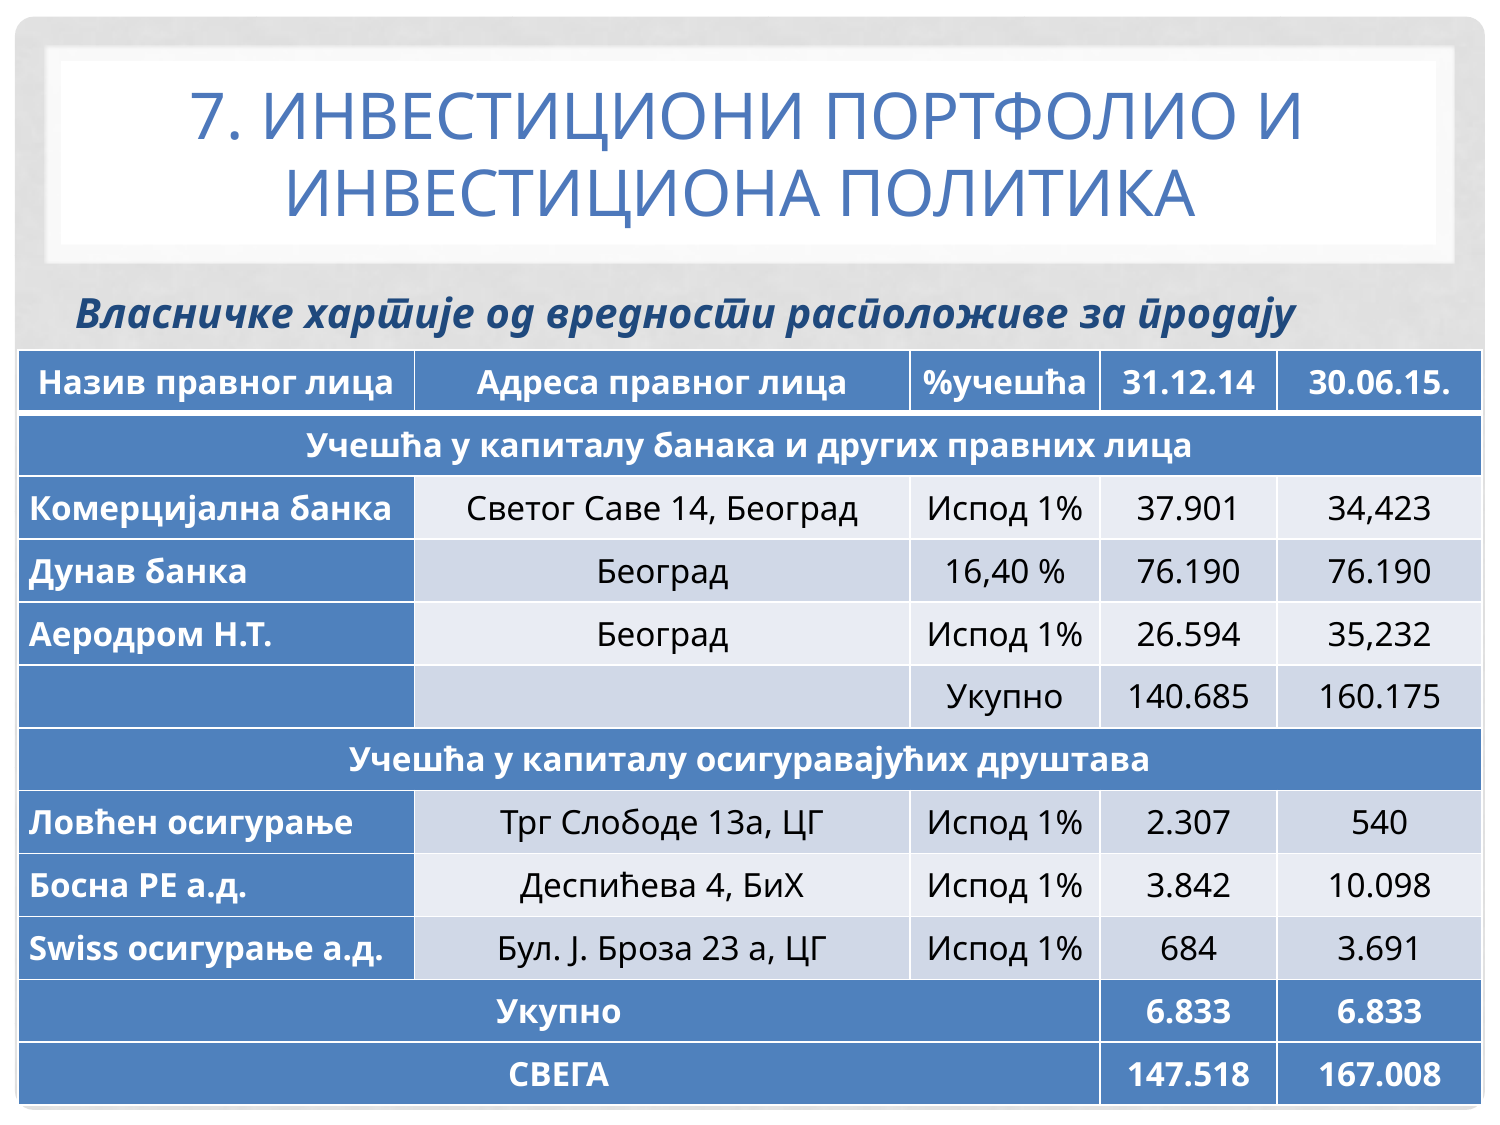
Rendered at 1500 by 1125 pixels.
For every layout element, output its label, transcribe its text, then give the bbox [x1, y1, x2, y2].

table_cell 10.098 [1278, 854, 1481, 916]
table_cell 76.190 [1278, 540, 1481, 601]
table_cell СВЕГА [19, 1043, 1099, 1104]
table_cell 76.190 [1101, 540, 1276, 601]
table_header 30.06.15. [1278, 351, 1481, 410]
list Власничке хартије од вредности расположиве за продају [41, 278, 1425, 349]
table_cell Босна РЕ а.д. [19, 854, 414, 916]
table_cell 147.518 [1101, 1043, 1276, 1104]
table_cell Трг Слободе 13а, ЦГ [415, 791, 909, 853]
table_cell 167.008 [1278, 1043, 1481, 1104]
table_cell Испод 1% [911, 917, 1099, 979]
table_cell Испод 1% [911, 854, 1099, 916]
title 7. ИНВЕСТИЦИОНИ ПОРТФОЛИО И ИНВЕСТИЦИОНА ПОЛИТИКА [69, 66, 1425, 238]
table_cell Ловћен осигурање [19, 791, 414, 853]
table_cell [415, 666, 909, 727]
table_cell Испод 1% [911, 603, 1099, 664]
table_cell Београд [415, 603, 909, 664]
table_cell Учешћа у капиталу банака и других правних лица [19, 416, 1481, 475]
table_cell Комерцијална банка [19, 477, 414, 538]
table_cell 26.594 [1101, 603, 1276, 664]
table_cell 6.833 [1278, 980, 1481, 1041]
table_header Назив правног лица [19, 351, 414, 410]
table_cell Укупно [19, 980, 1099, 1041]
table_cell 35,232 [1278, 603, 1481, 664]
table_cell Swiss осигурање а.д. [19, 917, 414, 979]
table_cell Светог Саве 14, Београд [415, 477, 909, 538]
slide_number 44 [1483, 1035, 1490, 1100]
table_cell Бул. Ј. Броза 23 а, ЦГ [415, 917, 909, 979]
table_cell Укупно [911, 666, 1099, 727]
table_cell 6.833 [1101, 980, 1276, 1041]
table_cell 16,40 % [911, 540, 1099, 601]
table_cell Аеродром Н.Т. [19, 603, 414, 664]
table_cell Деспићева 4, БиХ [415, 854, 909, 916]
table_cell 684 [1101, 917, 1276, 979]
table_cell 3.842 [1101, 854, 1276, 916]
table_cell 160.175 [1278, 666, 1481, 727]
table_cell 140.685 [1101, 666, 1276, 727]
table_cell Испод 1% [911, 791, 1099, 853]
table_header %учешћа [911, 351, 1099, 410]
table_header 31.12.14 [1101, 351, 1276, 410]
table_cell Дунав банка [19, 540, 414, 601]
table_cell 3.691 [1278, 917, 1481, 979]
table_cell 540 [1278, 791, 1481, 853]
table_cell 2.307 [1101, 791, 1276, 853]
table_cell 34,423 [1278, 477, 1481, 538]
table_cell Учешћа у капиталу осигуравајућих друштава [19, 729, 1481, 790]
table_cell Испод 1% [911, 477, 1099, 538]
table_cell [19, 666, 414, 727]
table_cell Београд [415, 540, 909, 601]
table_header Адреса правног лица [415, 351, 909, 410]
table_cell 37.901 [1101, 477, 1276, 538]
